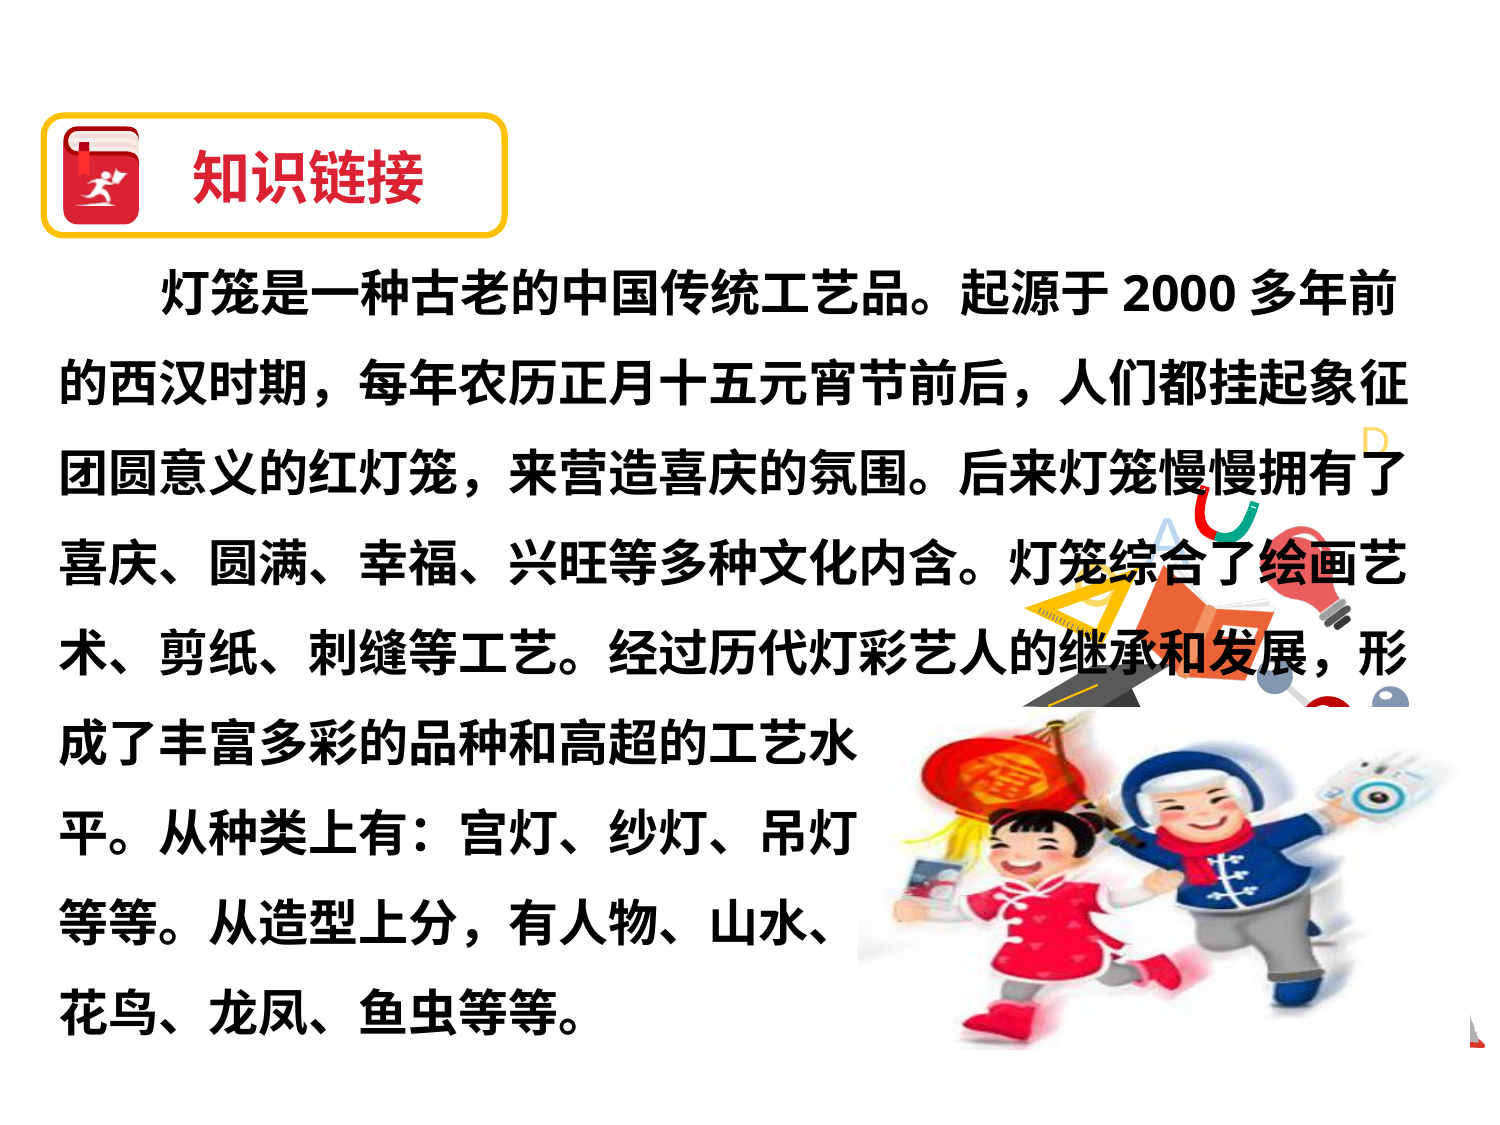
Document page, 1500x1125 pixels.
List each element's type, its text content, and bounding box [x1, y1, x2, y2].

text_box 灯笼是一种古老的中国传统工艺品。起源于2000多年前的西汉时期，每年农历正月十五元宵节前后，人们都挂起象征团圆意义的红灯笼，来营造喜庆的氛围。后来灯笼慢慢拥有了喜庆、圆满、幸福、兴旺等多种文化内含。灯笼综合了绘画艺术、剪纸、刺缝等工艺。经过历代灯彩艺人的继承和发展，形成了丰富多彩的品种和高超的工艺水 平。从种类上有：宫灯、纱灯、吊灯 等等。从造型上分，有人物、山水、 花鸟、龙凤、鱼虫等等。 [43, 224, 1435, 1050]
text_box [43, 115, 505, 236]
picture [858, 707, 1485, 1050]
